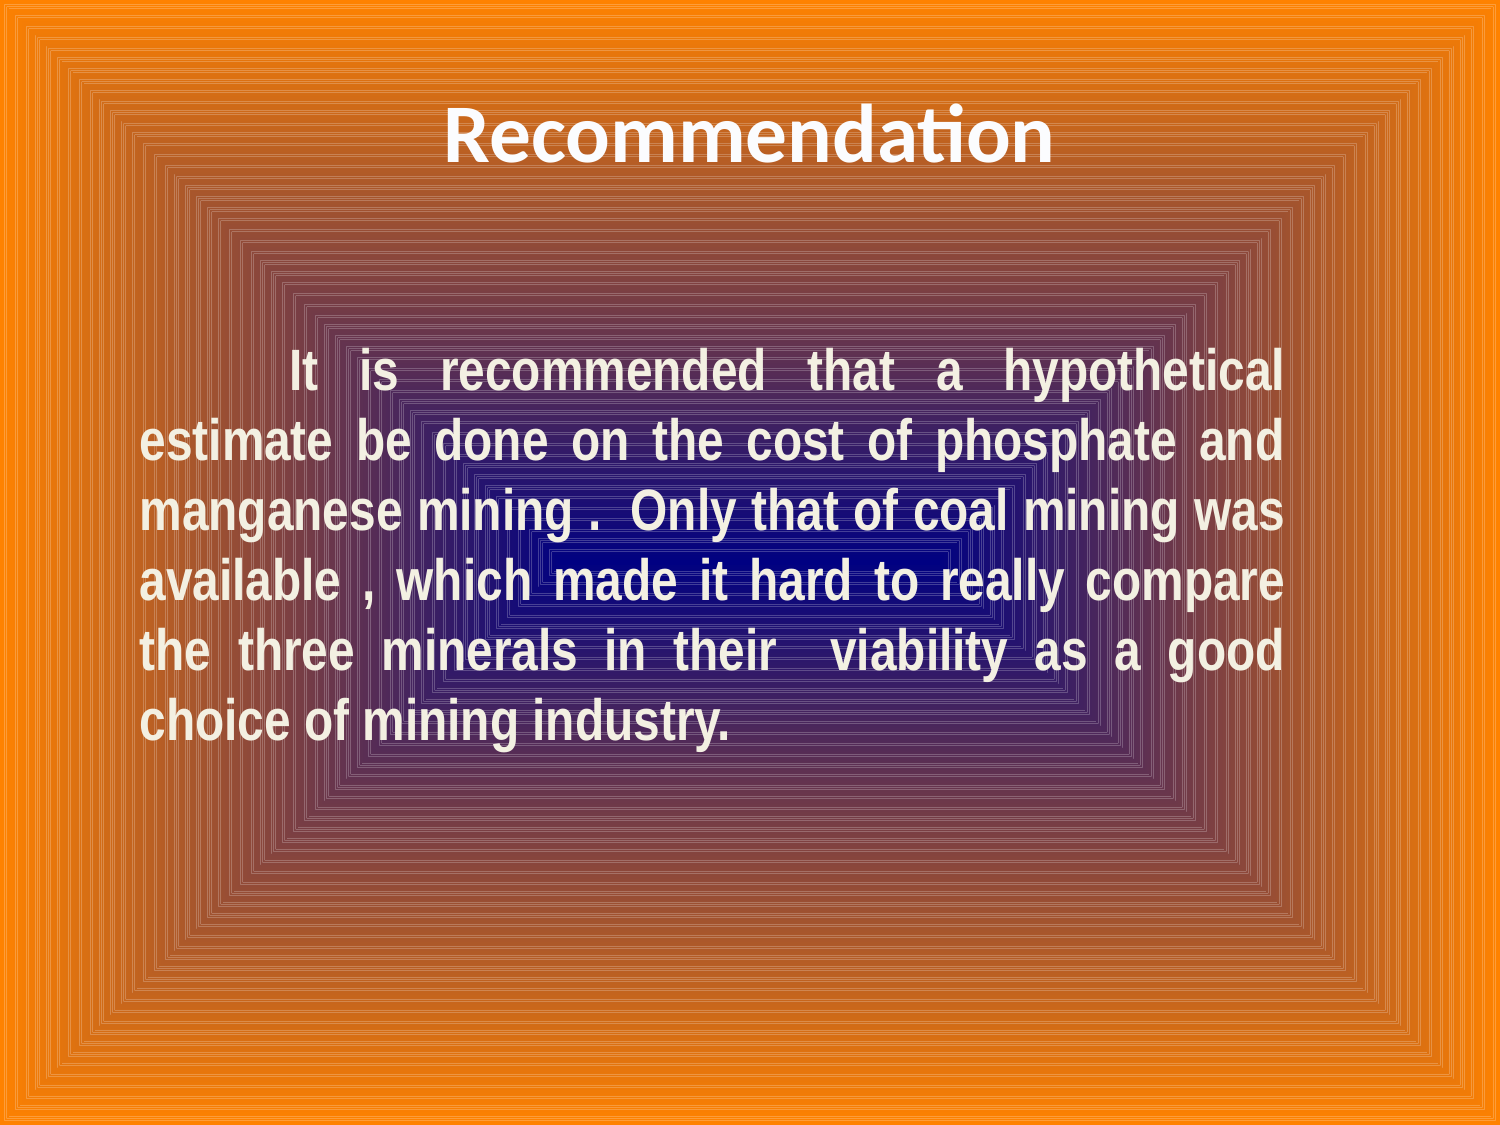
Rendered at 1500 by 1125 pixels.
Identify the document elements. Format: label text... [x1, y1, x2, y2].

text_box It is recommended that a hypothetical estimate be done on the cost of phosphate and manganese mining . Only that of coal mining was available , which made it hard to really compare the three minerals in their viability as a good choice of mining industry. [125, 324, 1300, 760]
title Recommendation [75, 45, 1425, 213]
